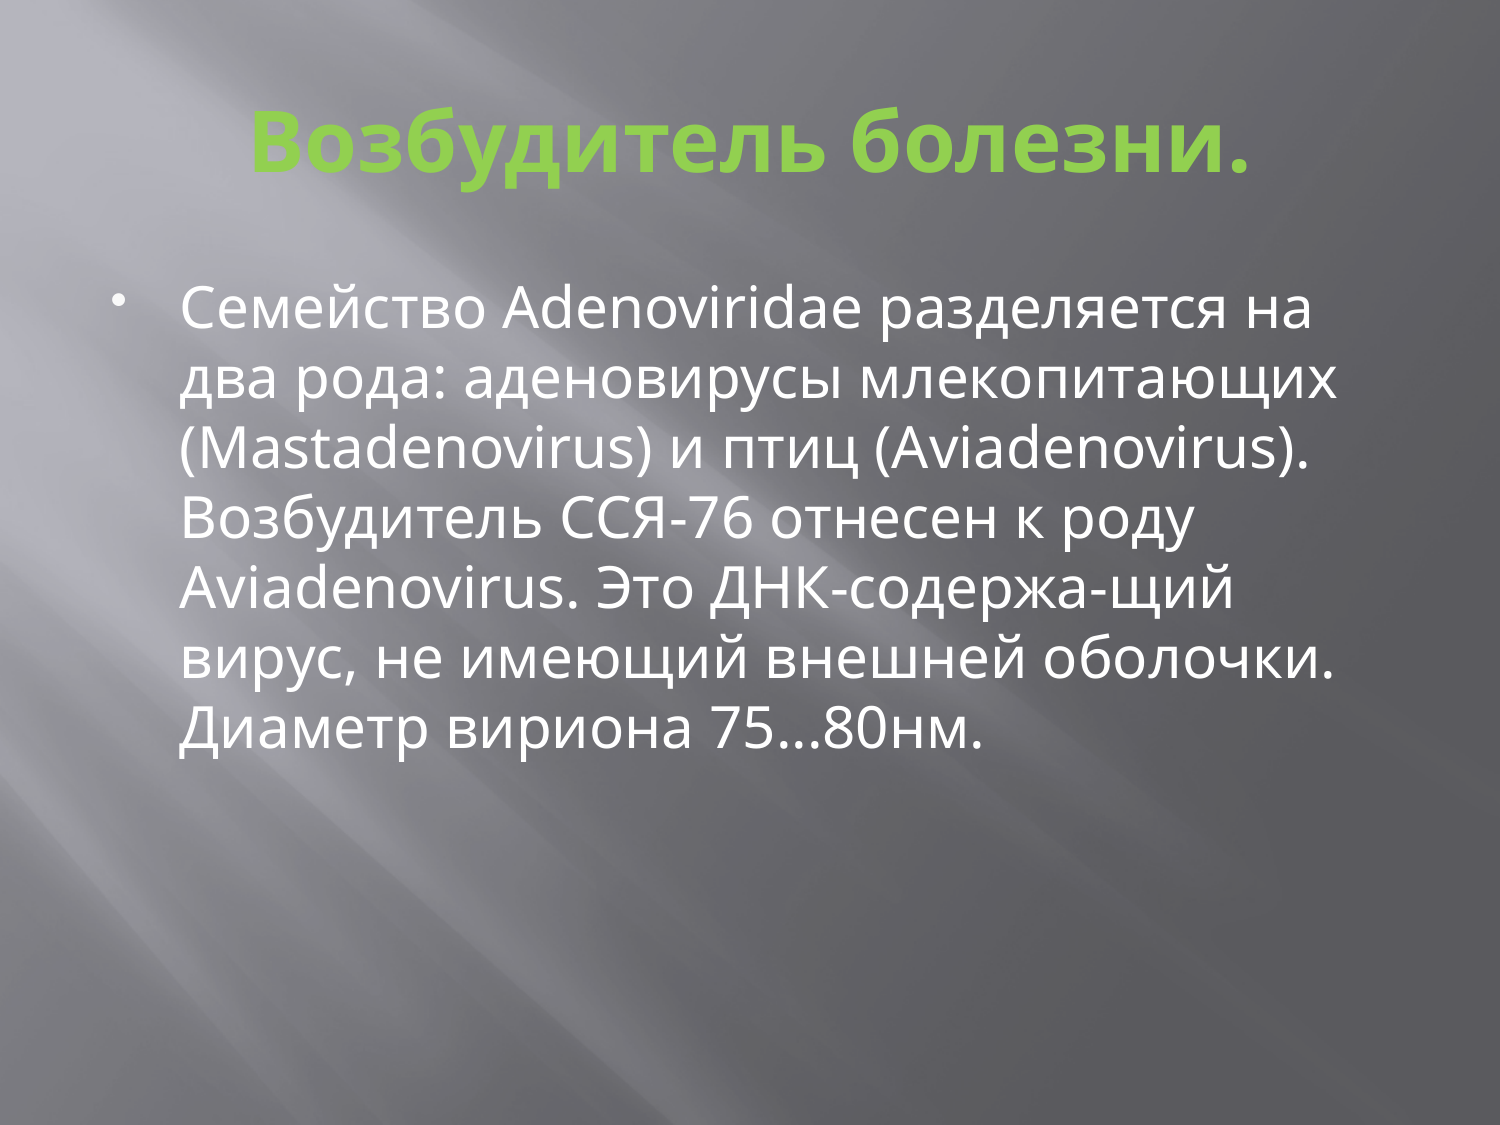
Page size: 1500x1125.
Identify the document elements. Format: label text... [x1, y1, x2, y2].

title Возбудитель болезни. [75, 45, 1425, 233]
list Семейство Adenoviridae разделяется на два рода: аденовирусы млекопитающих (Mastadenovirus) и птиц (Aviadenovirus). Возбудитель ССЯ-76 отнесен к роду Aviadenovirus. Это ДНК-содержа-щий вирус, не имеющий внешней оболочки. Диаметр вириона 75...80нм. [75, 262, 1425, 1035]
